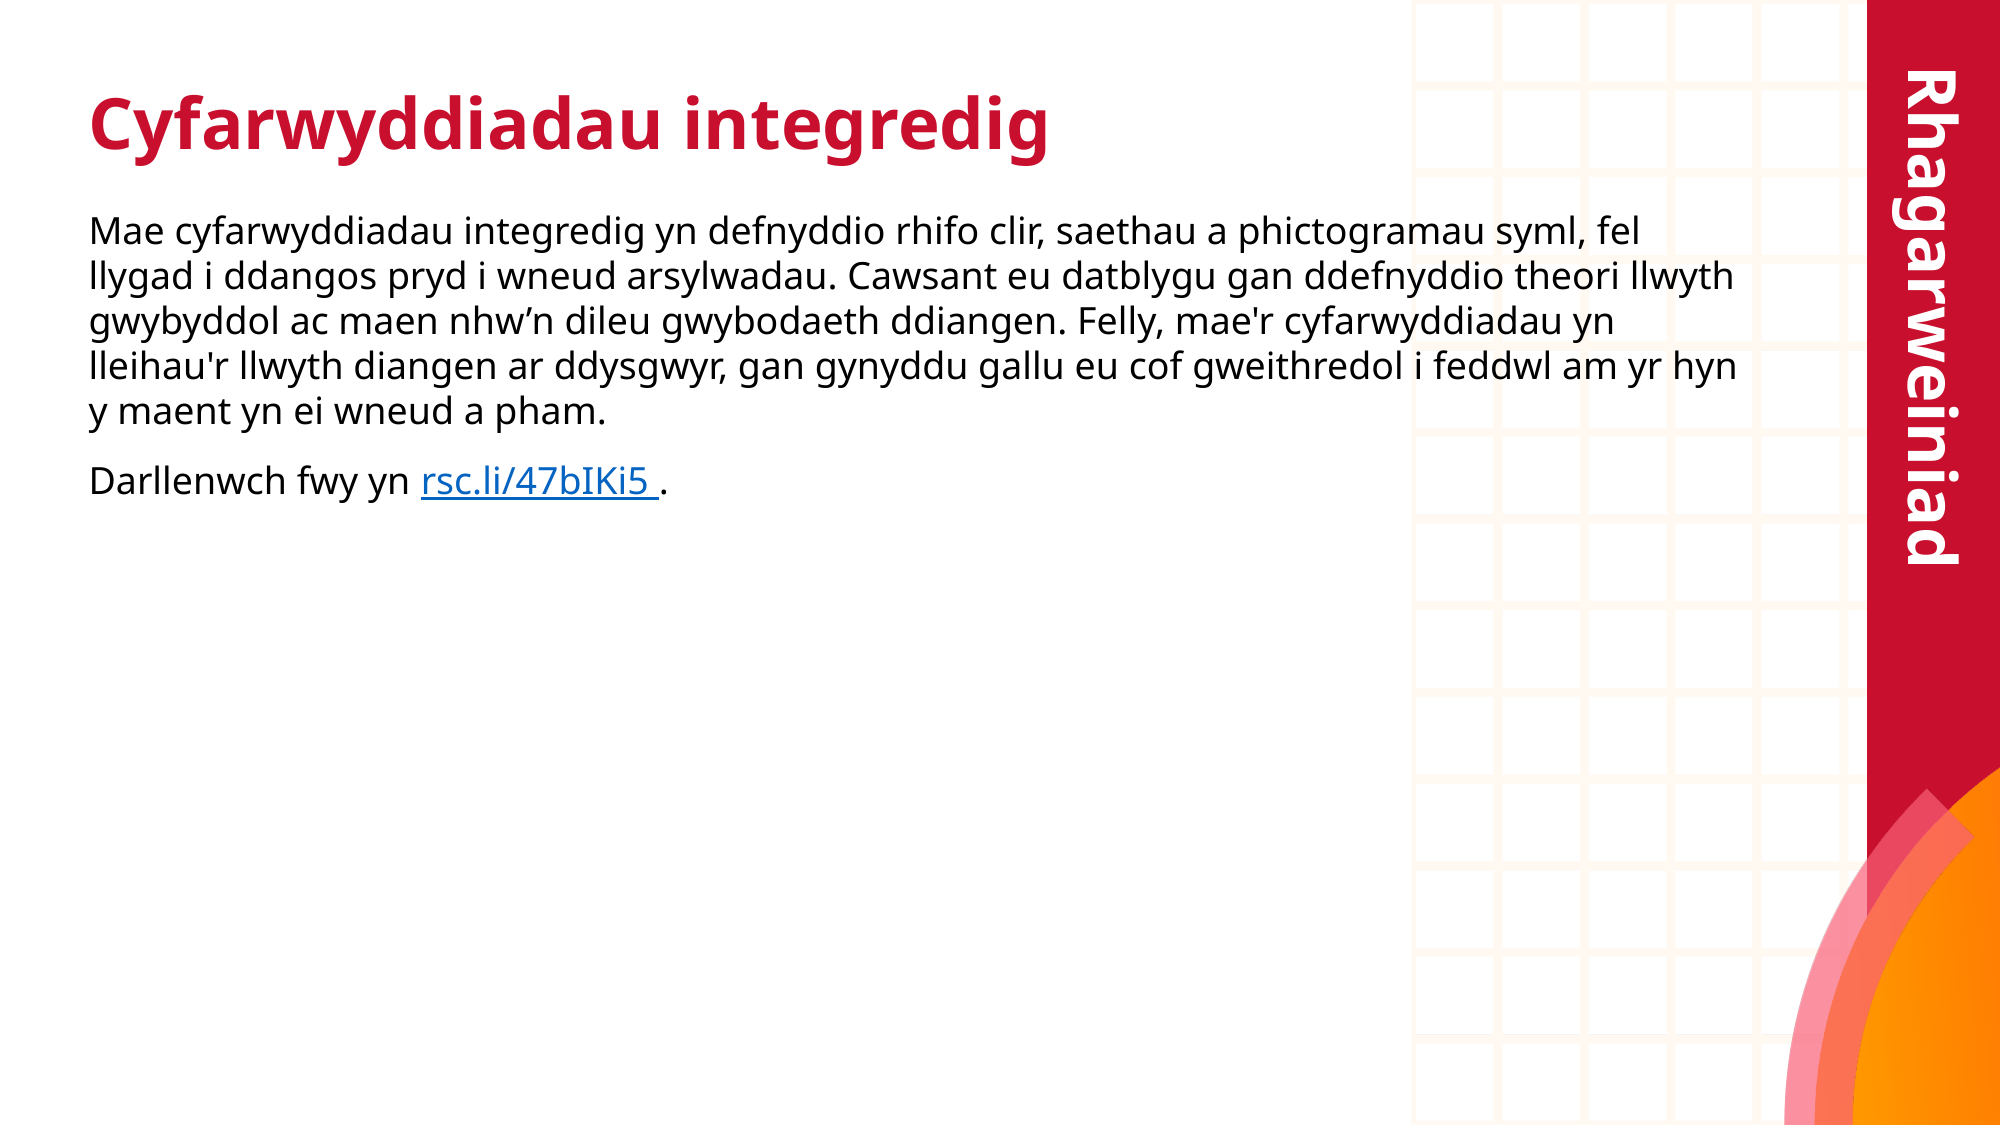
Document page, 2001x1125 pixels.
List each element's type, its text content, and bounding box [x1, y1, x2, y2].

picture [1411, 0, 2000, 1125]
title Cyfarwyddiadau integredig [88, 88, 1743, 161]
text_box Rhagarweiniad [1887, 50, 1983, 717]
list Mae cyfarwyddiadau integredig yn defnyddio rhifo clir, saethau a phictogramau syml, fel llygad i ddangos pryd i wneud arsylwadau. Cawsant eu datblygu gan ddefnyddio theori llwyth gwybyddol ac maen nhw’n dileu gwybodaeth ddiangen. Felly, mae'r cyfarwyddiadau yn lleihau'r llwyth diangen ar ddysgwyr, gan gynyddu gallu eu cof gweithredol i feddwl am yr hyn y maent yn ei wneud a pham. Darllenwch fwy yn rsc.li/47bIKi5 . [88, 206, 1743, 1034]
